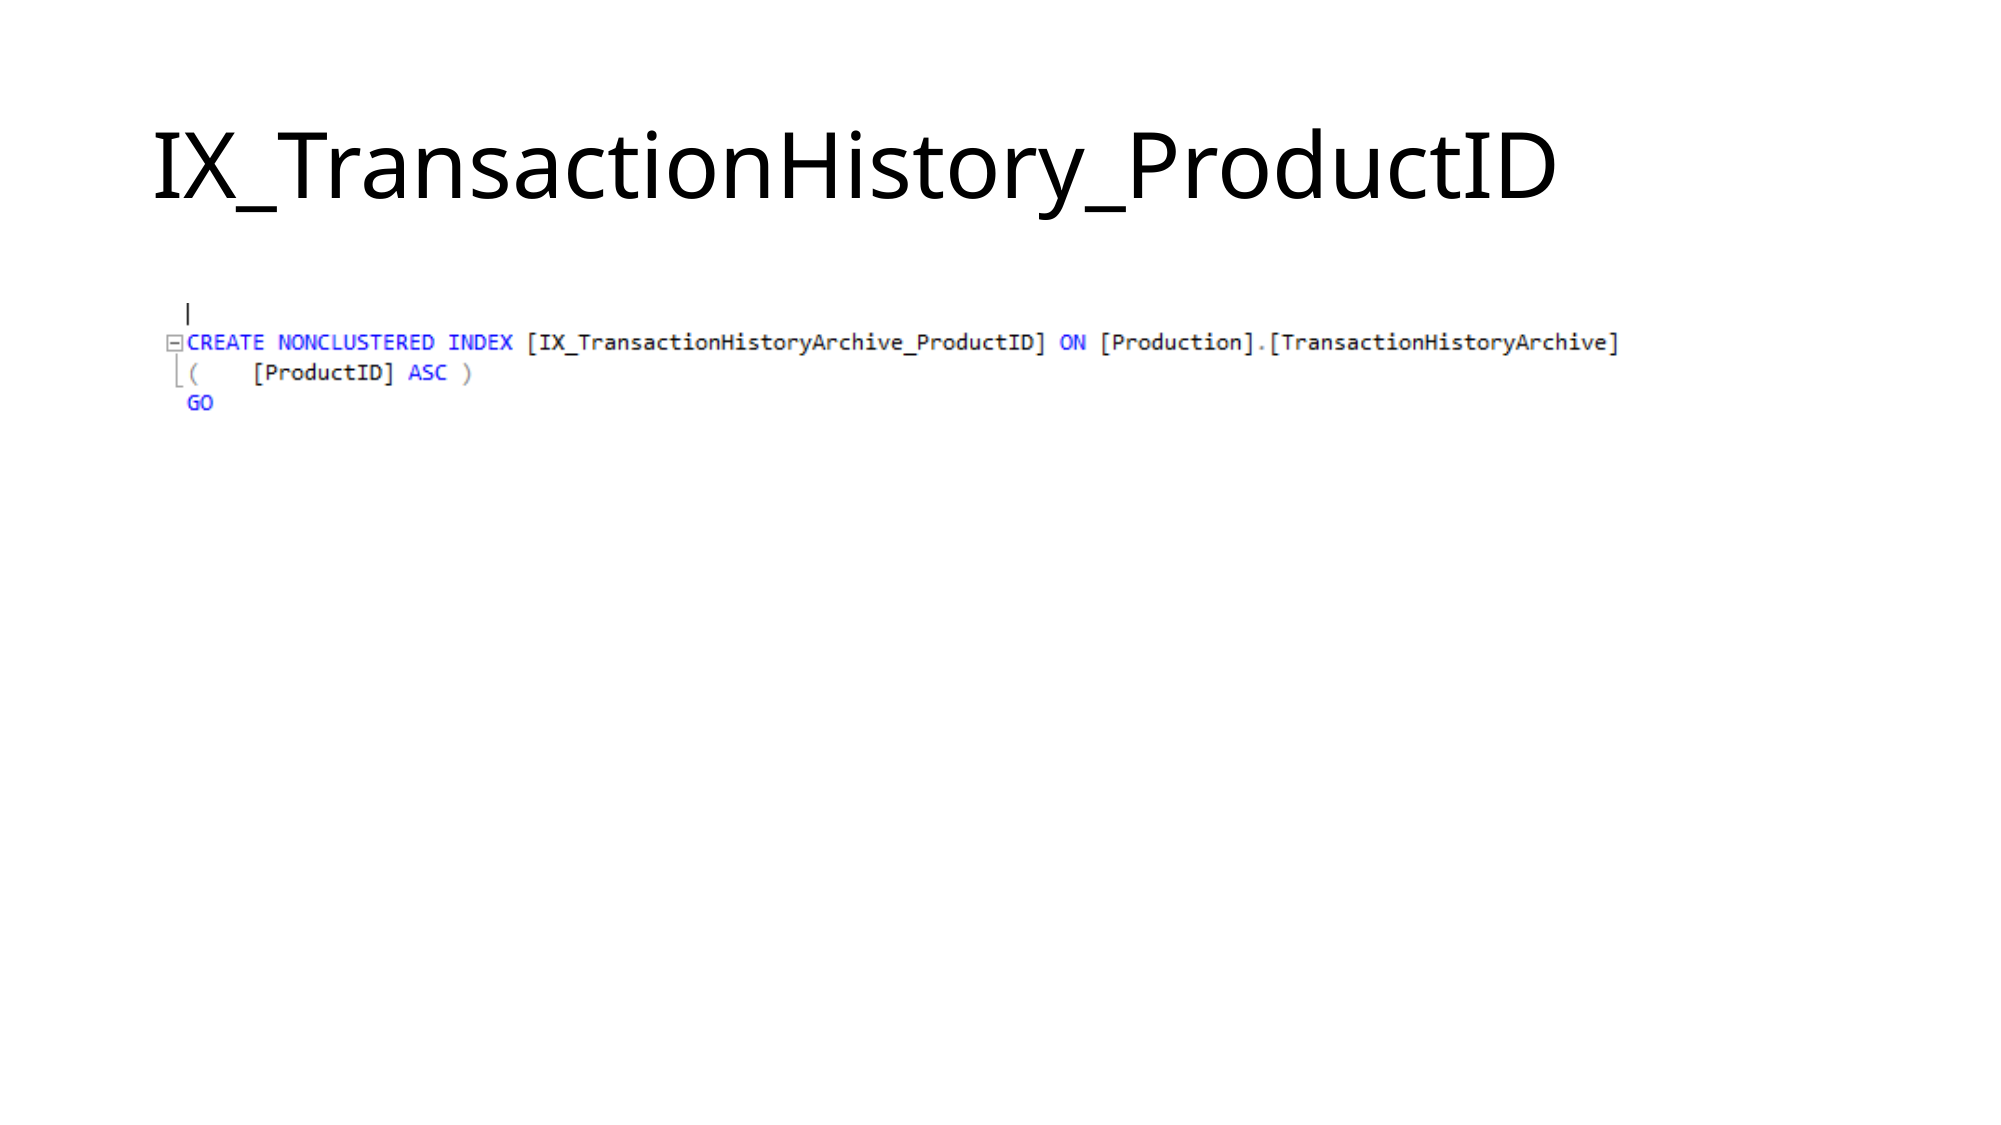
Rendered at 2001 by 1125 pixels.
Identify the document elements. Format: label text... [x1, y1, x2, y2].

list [165, 303, 1641, 420]
title IX_TransactionHistory_ProductID [137, 59, 1863, 278]
